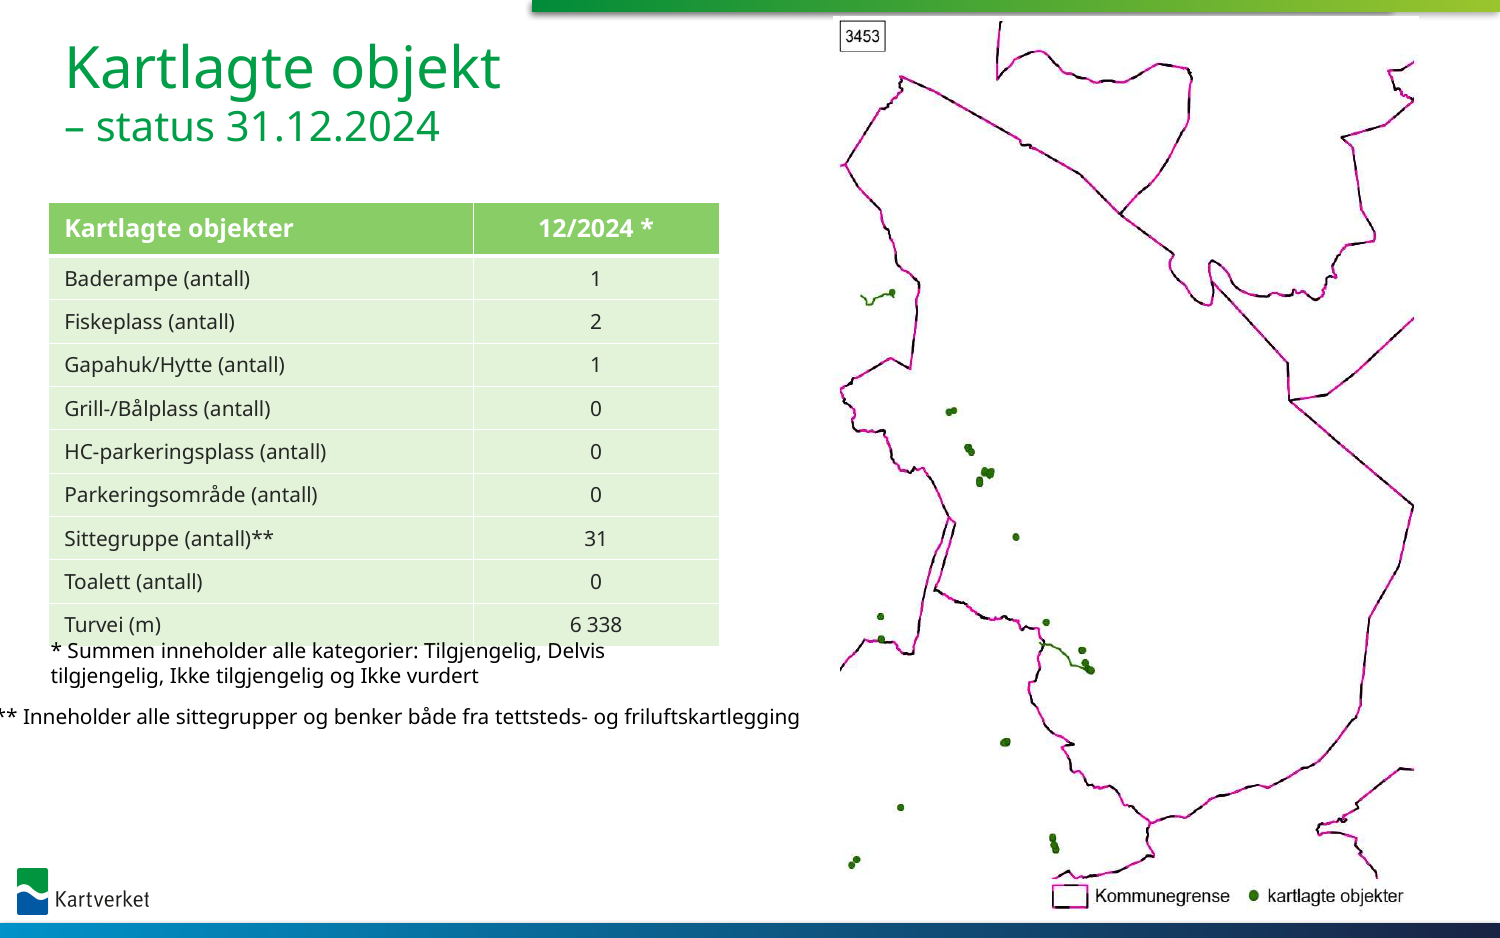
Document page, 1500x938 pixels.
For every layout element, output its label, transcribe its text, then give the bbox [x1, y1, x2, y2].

table_cell HC-parkeringsplass (antall) [49, 430, 473, 473]
table_cell 1 [474, 258, 719, 299]
table_header Kartlagte objekter [49, 203, 473, 254]
text_box * Summen inneholder alle kategorier: Tilgjengelig, Delvis tilgjengelig, Ikke tilgjengelig og Ikke vurdert [35, 630, 721, 696]
table_cell 0 [474, 387, 719, 429]
table_cell 31 [474, 517, 719, 559]
table_cell Toalett (antall) [49, 560, 473, 603]
table_cell Gapahuk/Hytte (antall) [49, 344, 473, 386]
picture [833, 16, 1419, 913]
table_cell Grill-/Bålplass (antall) [49, 387, 473, 429]
table_cell 1 [474, 344, 719, 386]
table_cell Sittegruppe (antall)** [49, 517, 473, 559]
text_box Kartlagte objekt – status 31.12.2024 [1424, 26, 1431, 158]
table_cell Baderampe (antall) [49, 258, 473, 299]
table_cell 2 [474, 300, 719, 343]
table_cell 0 [474, 560, 719, 603]
table_cell 0 [474, 474, 719, 516]
table_cell Fiskeplass (antall) [49, 300, 473, 343]
text_box Kartlagte objekt – status 31.12.2024 [49, 26, 828, 158]
table_cell Turvei (m) [49, 604, 473, 630]
table_header 12/2024 * [474, 203, 719, 254]
table_cell 0 [474, 430, 719, 473]
table_cell 6 338 [474, 604, 719, 630]
text_box ** Inneholder alle sittegrupper og benker både fra tettsteds- og friluftskartlegging [0, 696, 815, 736]
table_cell Parkeringsområde (antall) [49, 474, 473, 516]
